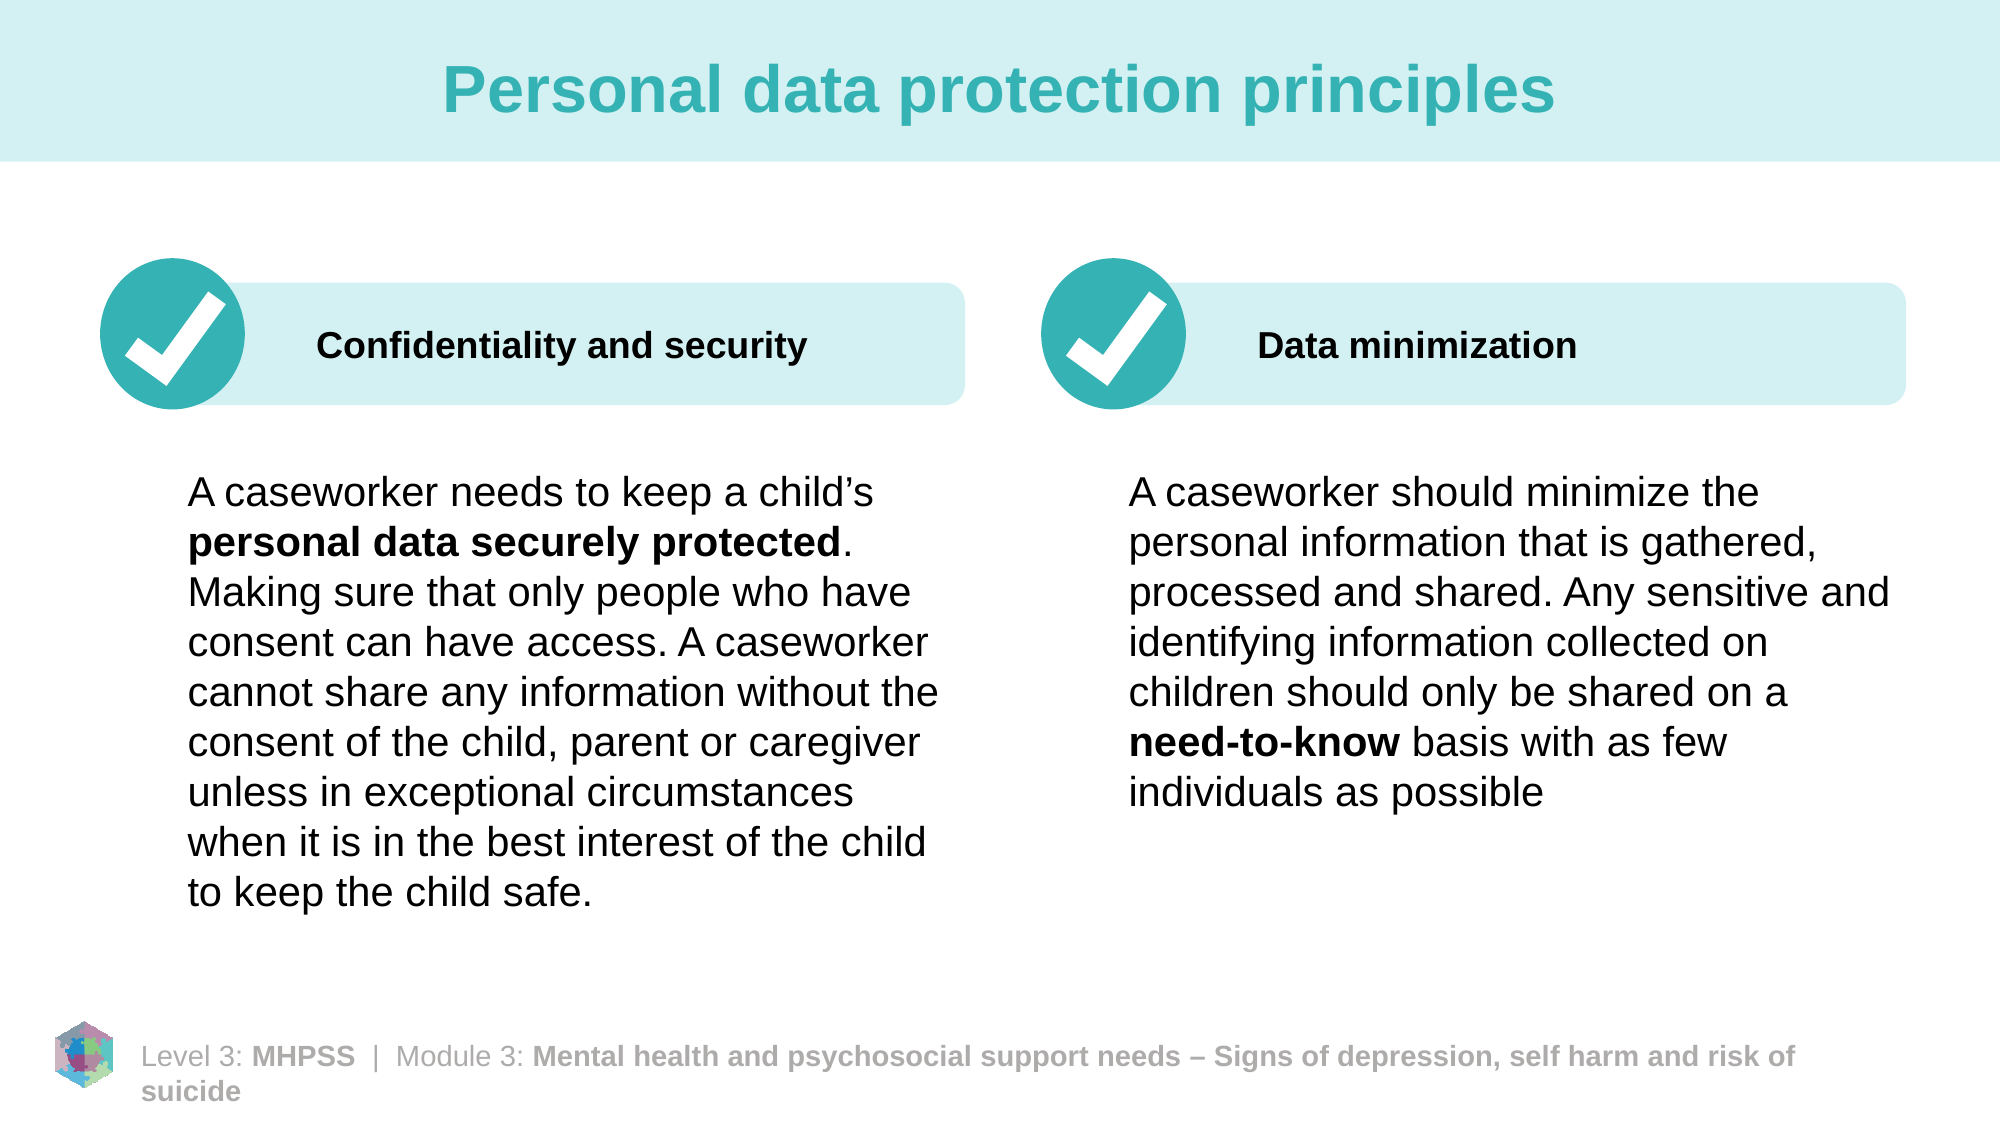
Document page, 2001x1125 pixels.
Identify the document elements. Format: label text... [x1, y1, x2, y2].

picture [55, 1021, 113, 1088]
text_box Confidentiality and security [250, 282, 966, 406]
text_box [1040, 257, 1187, 410]
title Personal data protection principles [137, 19, 1863, 163]
text_box A caseworker should minimize the personal information that is gathered, processed and shared. Any sensitive and identifying information collected on children should only be shared on a need-to-know basis with as few individuals as possible [1113, 457, 1907, 823]
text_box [99, 257, 246, 410]
text_box Data minimization [1191, 282, 1907, 406]
text_box A caseworker needs to keep a child’s personal data securely protected. Making sure that only people who have consent can have access. A caseworker cannot share any information without the consent of the child, parent or caregiver unless in exceptional circumstances when it is in the best interest of the child to keep the child safe. [172, 457, 966, 923]
